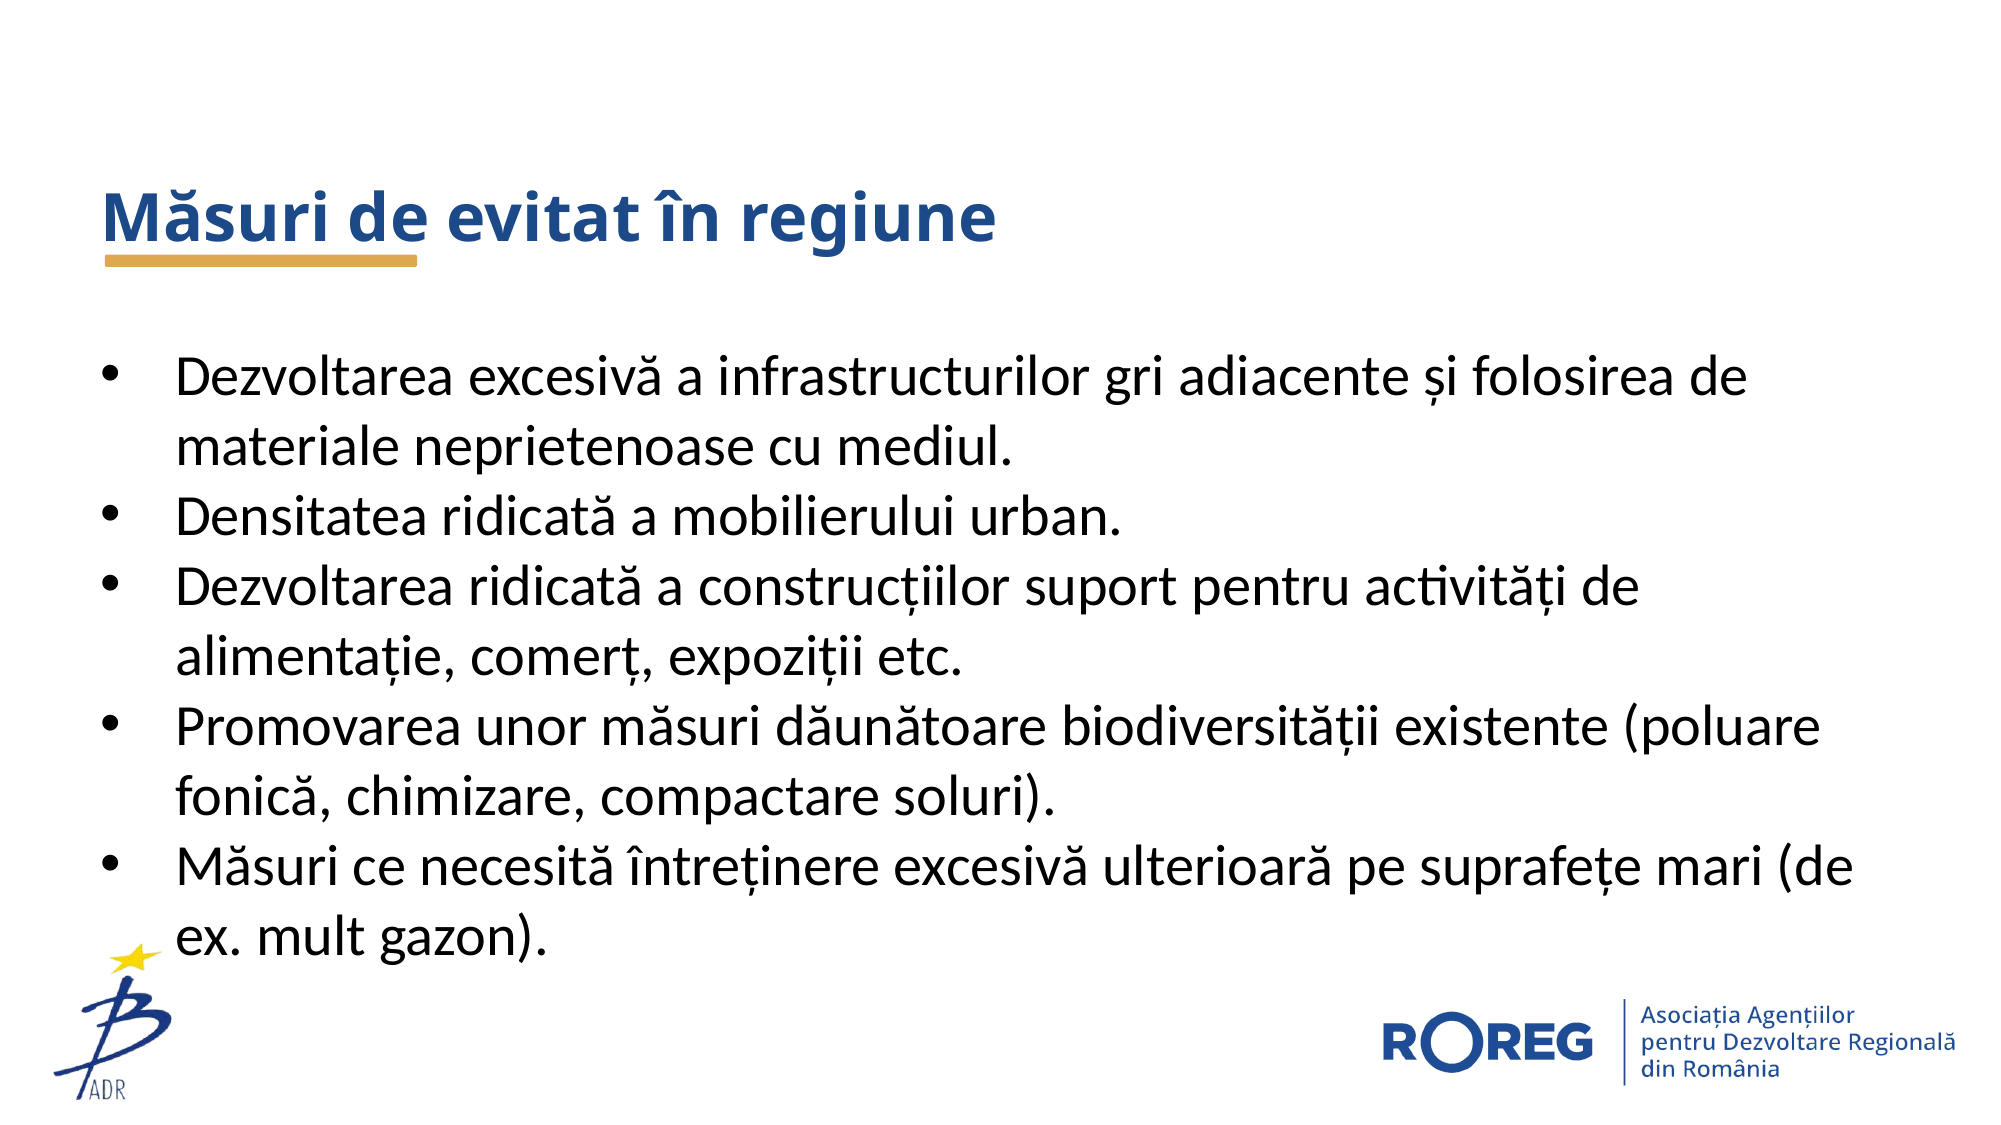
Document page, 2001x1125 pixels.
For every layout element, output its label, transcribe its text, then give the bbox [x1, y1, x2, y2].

text_box Măsuri de evitat în regiune [85, 167, 1184, 263]
picture [39, 942, 206, 1108]
text_box [104, 254, 418, 267]
text_box Dezvoltarea excesivă a infrastructurilor gri adiacente și folosirea de materiale neprietenoase cu mediul. Densitatea ridicată a mobilierului urban. Dezvoltarea ridicată a construcțiilor suport pentru activități de alimentație, comerț, expoziții etc. Promovarea unor măsuri dăunătoare biodiversității existente (poluare fonică, chimizare, compactare soluri). Măsuri ce necesită întreținere excesivă ulterioară pe suprafețe mari (de ex. mult gazon). [85, 329, 1928, 1045]
picture [1247, 980, 2000, 1108]
